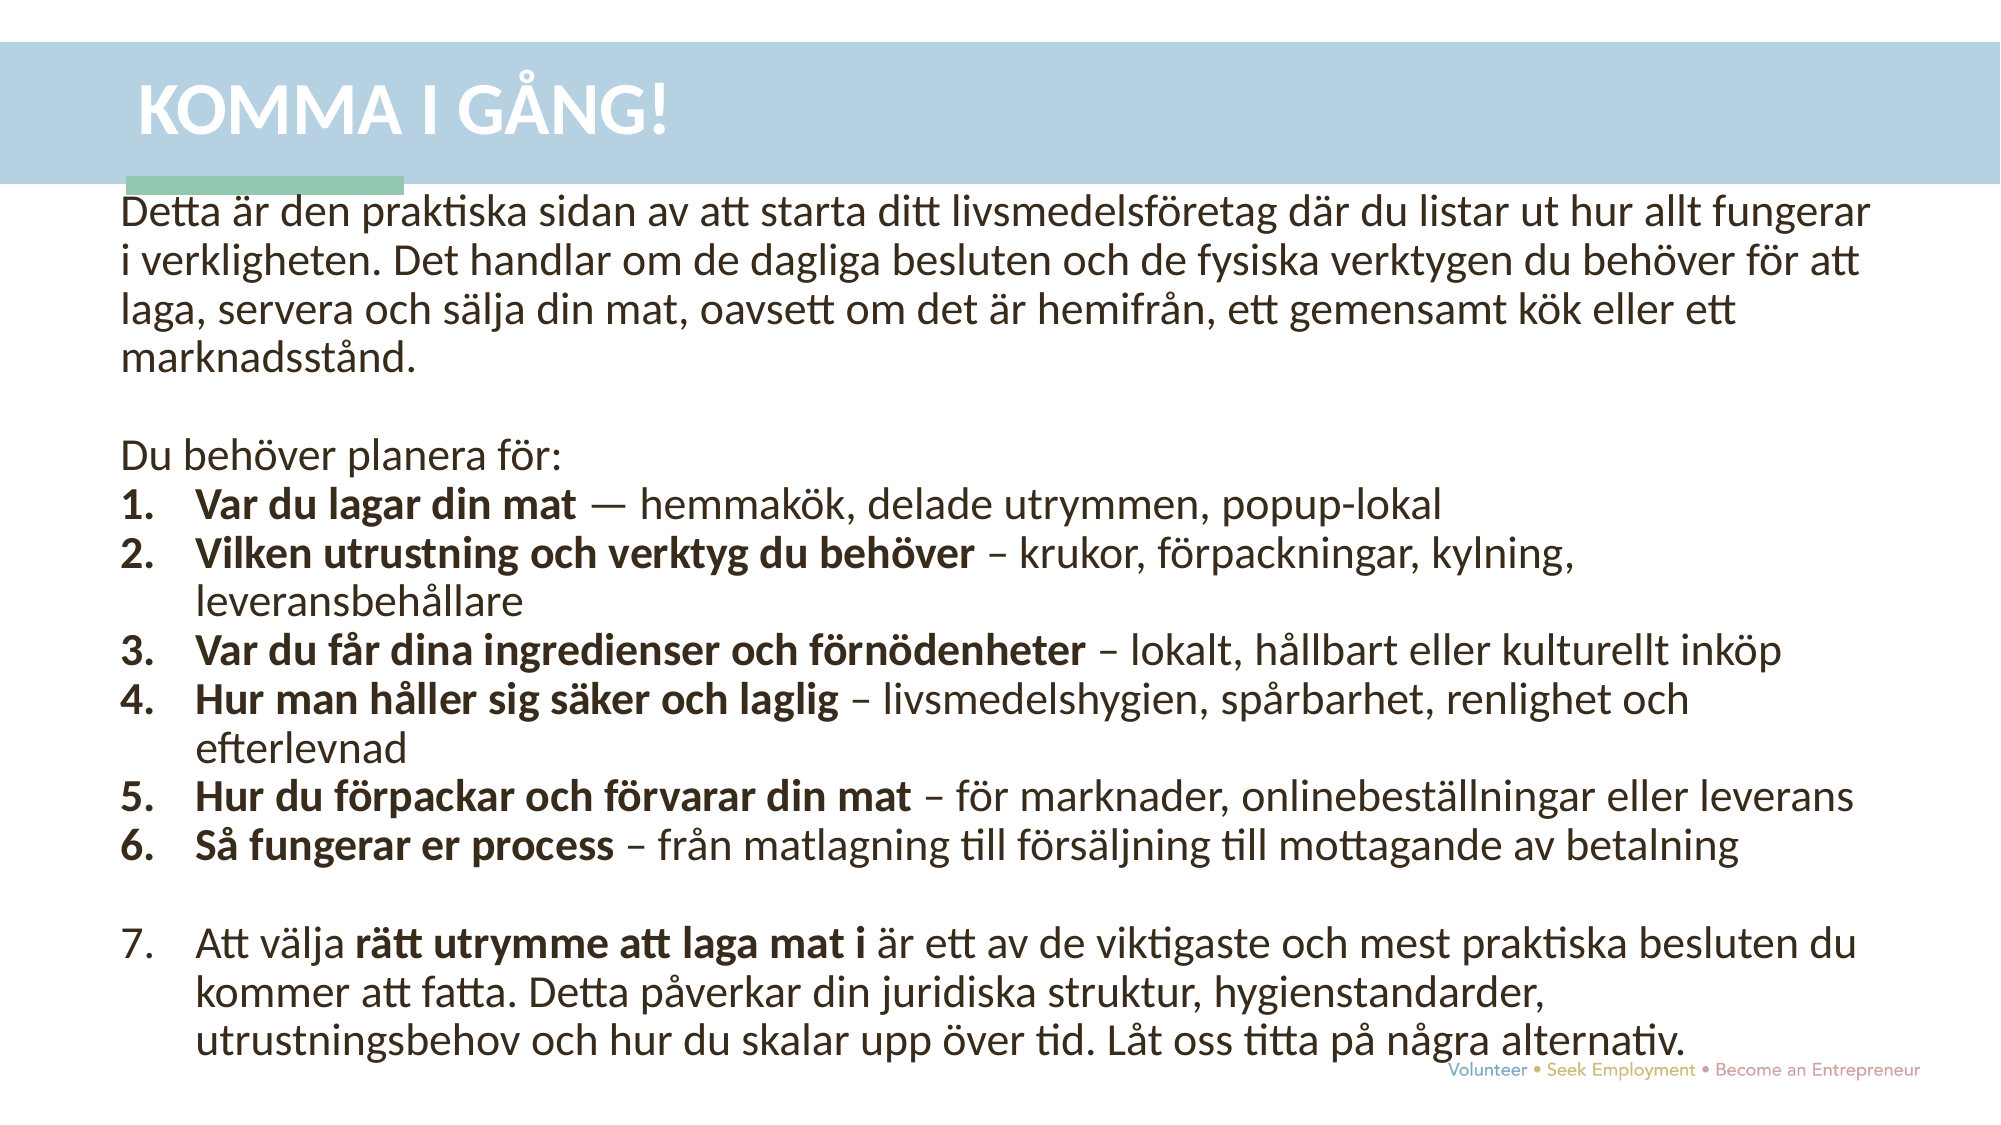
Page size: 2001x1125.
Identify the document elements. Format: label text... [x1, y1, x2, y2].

picture [1418, 1046, 1971, 1103]
list KOMMA I GÅNG! [123, 51, 1913, 170]
list Detta är den praktiska sidan av att starta ditt livsmedelsföretag där du listar ut hur allt fungerar i verkligheten. Det handlar om de dagliga besluten och de fysiska verktygen du behöver för att laga, servera och sälja din mat, oavsett om det är hemifrån, ett gemensamt kök eller ett marknadsstånd. Du behöver planera för: Var du lagar din mat — hemmakök, delade utrymmen, popup-lokal Vilken utrustning och verktyg du behöver – krukor, förpackningar, kylning, leveransbehållare Var du får dina ingredienser och förnödenheter – lokalt, hållbart eller kulturellt inköp Hur man håller sig säker och laglig – livsmedelshygien, spårbarhet, renlighet och efterlevnad Hur du förpackar och förvarar din mat – för marknader, onlinebeställningar eller leverans Så fungerar er process – från matlagning till försäljning till mottagande av betalning Att välja rätt utrymme att laga mat i är ett av de viktigaste och mest praktiska besluten du kommer att fatta. Detta påverkar din juridiska struktur, hygienstandarder, utrustningsbehov och hur du skalar upp över tid. Låt oss titta på några alternativ. [105, 179, 1895, 946]
